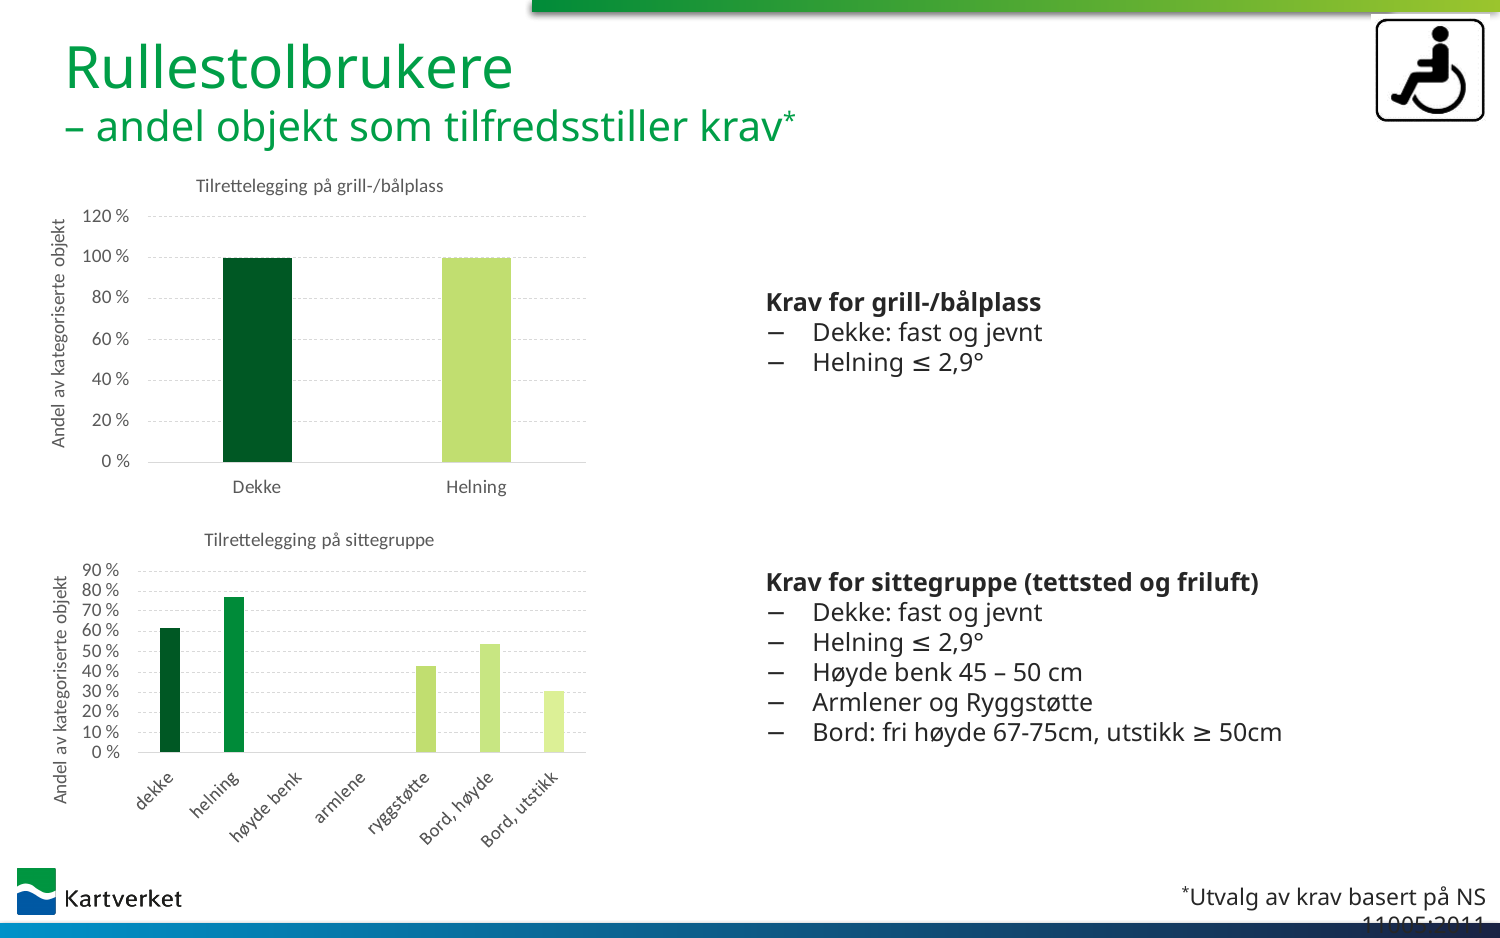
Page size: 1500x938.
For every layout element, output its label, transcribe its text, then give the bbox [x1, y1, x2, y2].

text_box Rullestolbrukere – andel objekt som tilfredsstiller krav* [49, 14, 1431, 158]
text_box *Utvalg av krav basert på NS 11005:2011 [1068, 873, 1500, 938]
text_box Krav for sittegruppe (tettsted og friluft) Dekke: fast og jevnt Helning ≤ 2,9° Høyde benk 45 – 50 cm Armlener og Ryggstøtte Bord: fri høyde 67-75cm, utstikk ≥ 50cm [750, 559, 1500, 754]
picture [41, 520, 597, 859]
picture [41, 166, 597, 505]
picture [1371, 13, 1491, 127]
text_box Krav for grill-/bålplass Dekke: fast og jevnt Helning ≤ 2,9° [750, 279, 1452, 384]
